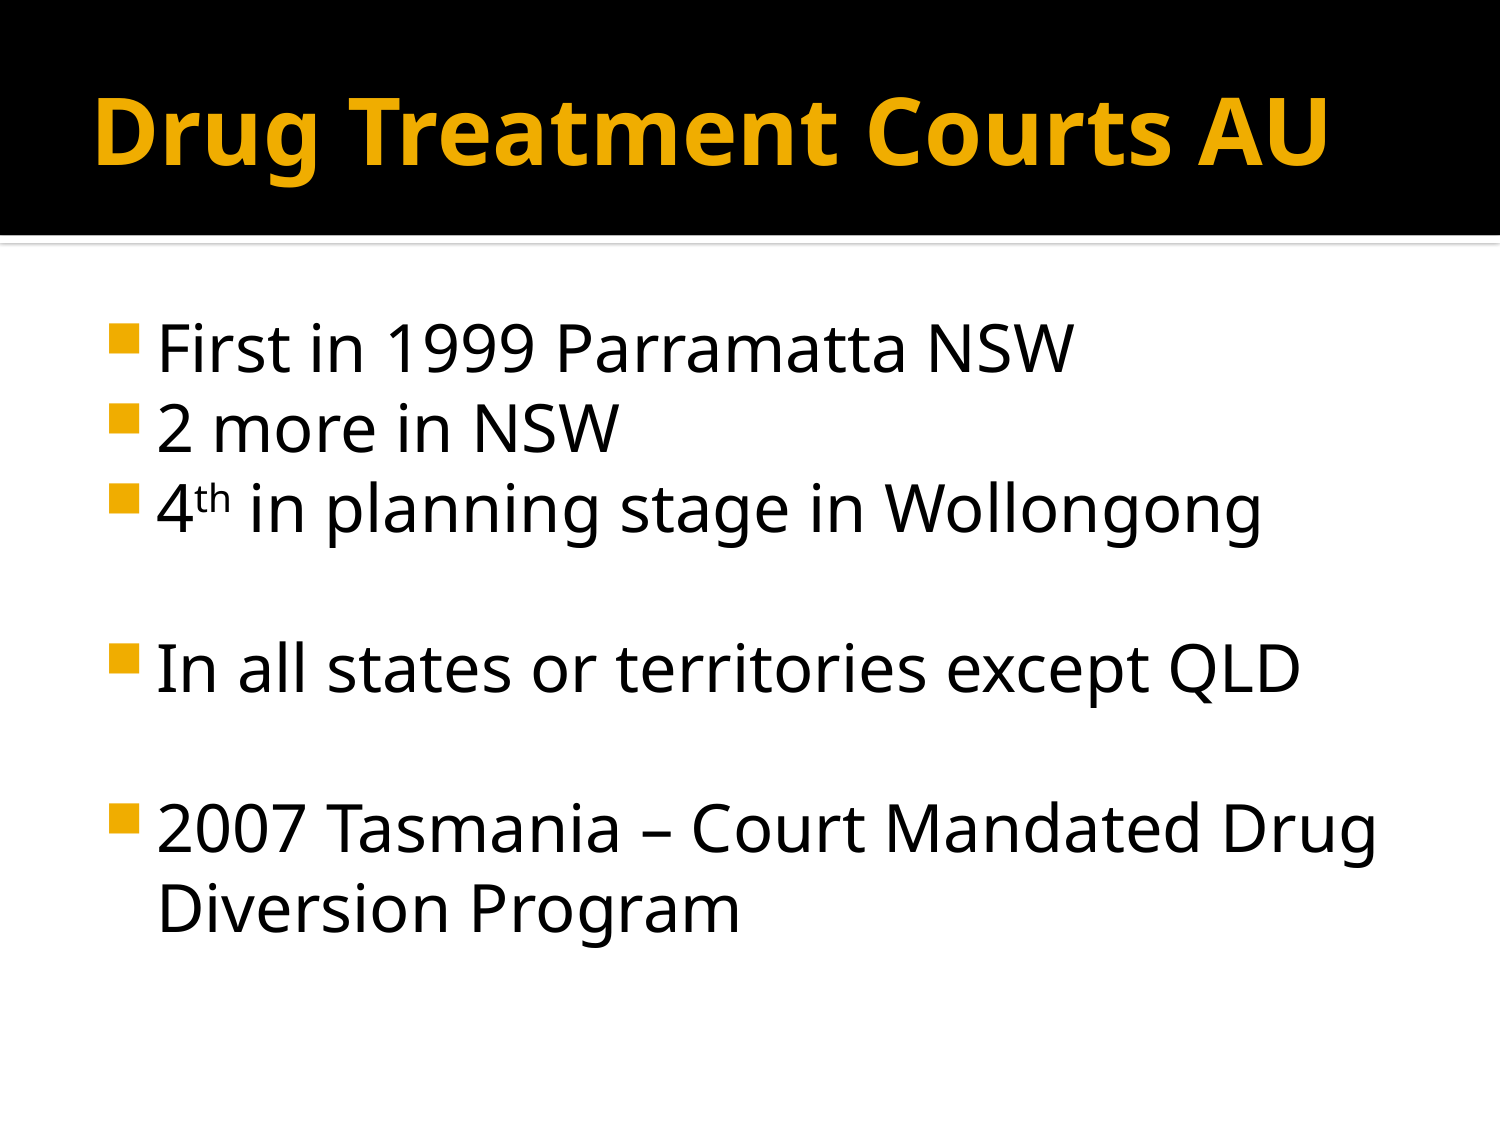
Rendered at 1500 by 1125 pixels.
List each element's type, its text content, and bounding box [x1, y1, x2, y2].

title Drug Treatment Courts AU [75, 25, 1425, 231]
list First in 1999 Parramatta NSW 2 more in NSW 4th in planning stage in Wollongong In all states or territories except QLD 2007 Tasmania – Court Mandated Drug Diversion Program [75, 291, 1425, 1050]
